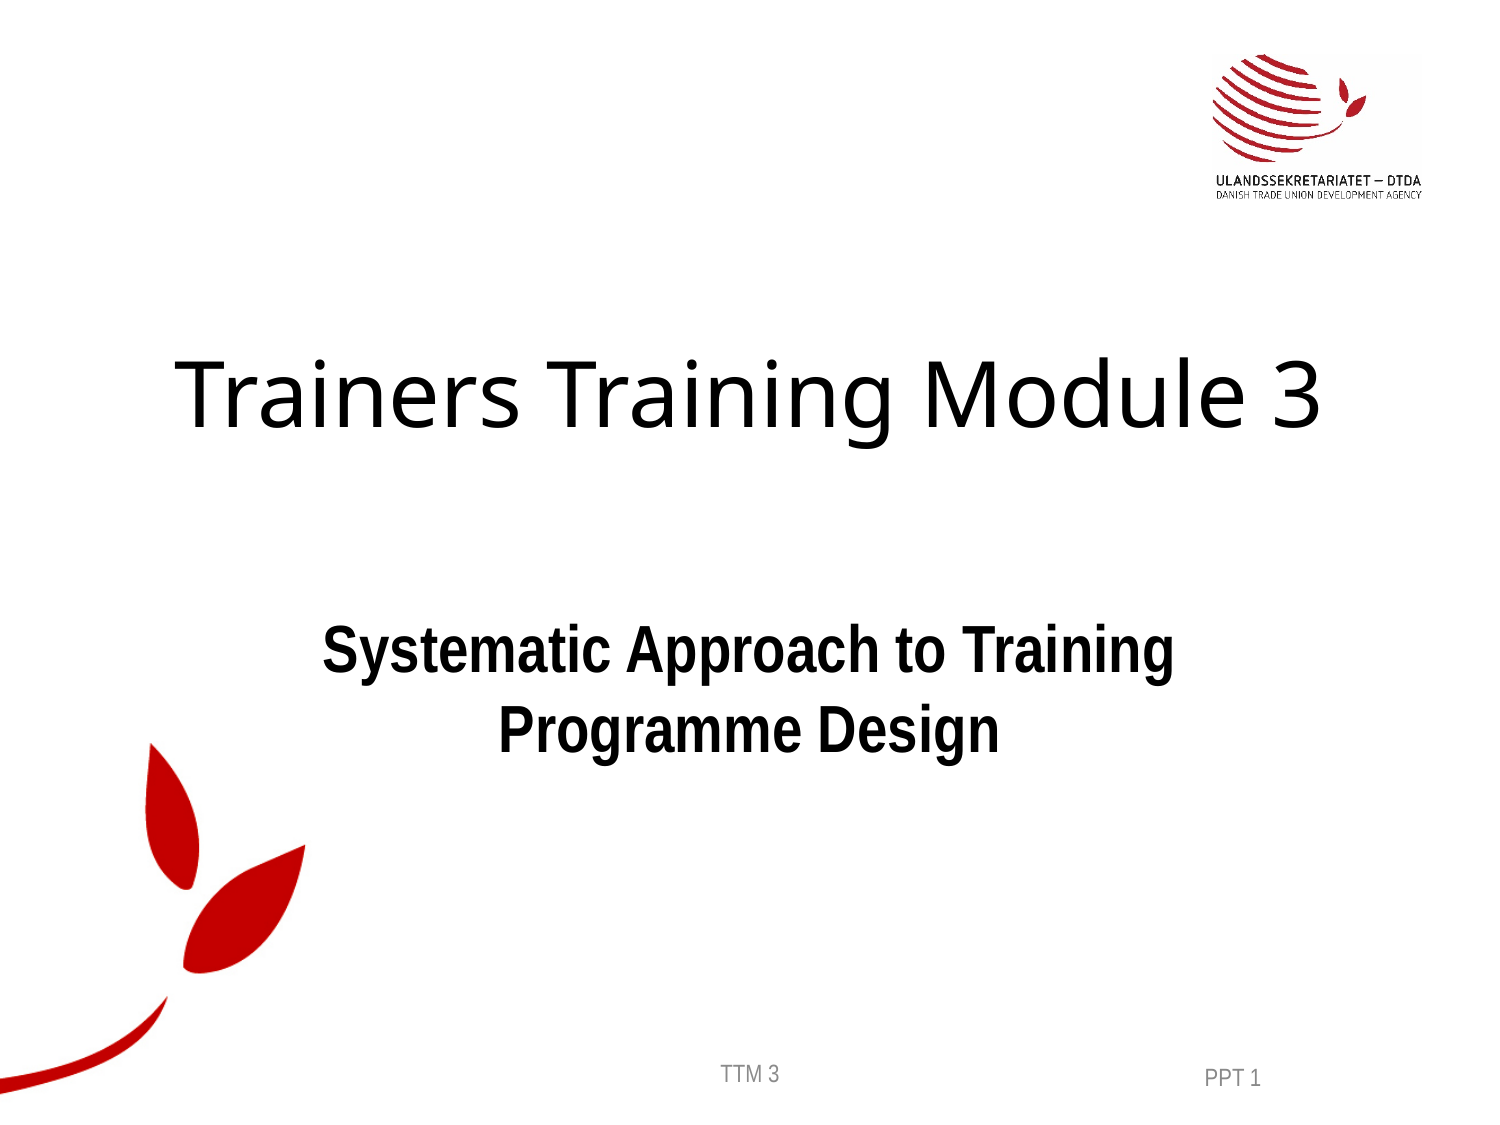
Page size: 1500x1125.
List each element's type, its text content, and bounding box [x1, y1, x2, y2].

title Trainers Training Module 3 [112, 220, 1388, 563]
text_box PPT 1 [995, 1046, 1471, 1106]
subtitle Systematic Approach to Training Programme Design [225, 597, 1275, 925]
footer TTM 3 [512, 1042, 988, 1103]
picture [0, 741, 313, 1118]
picture [1212, 54, 1423, 199]
